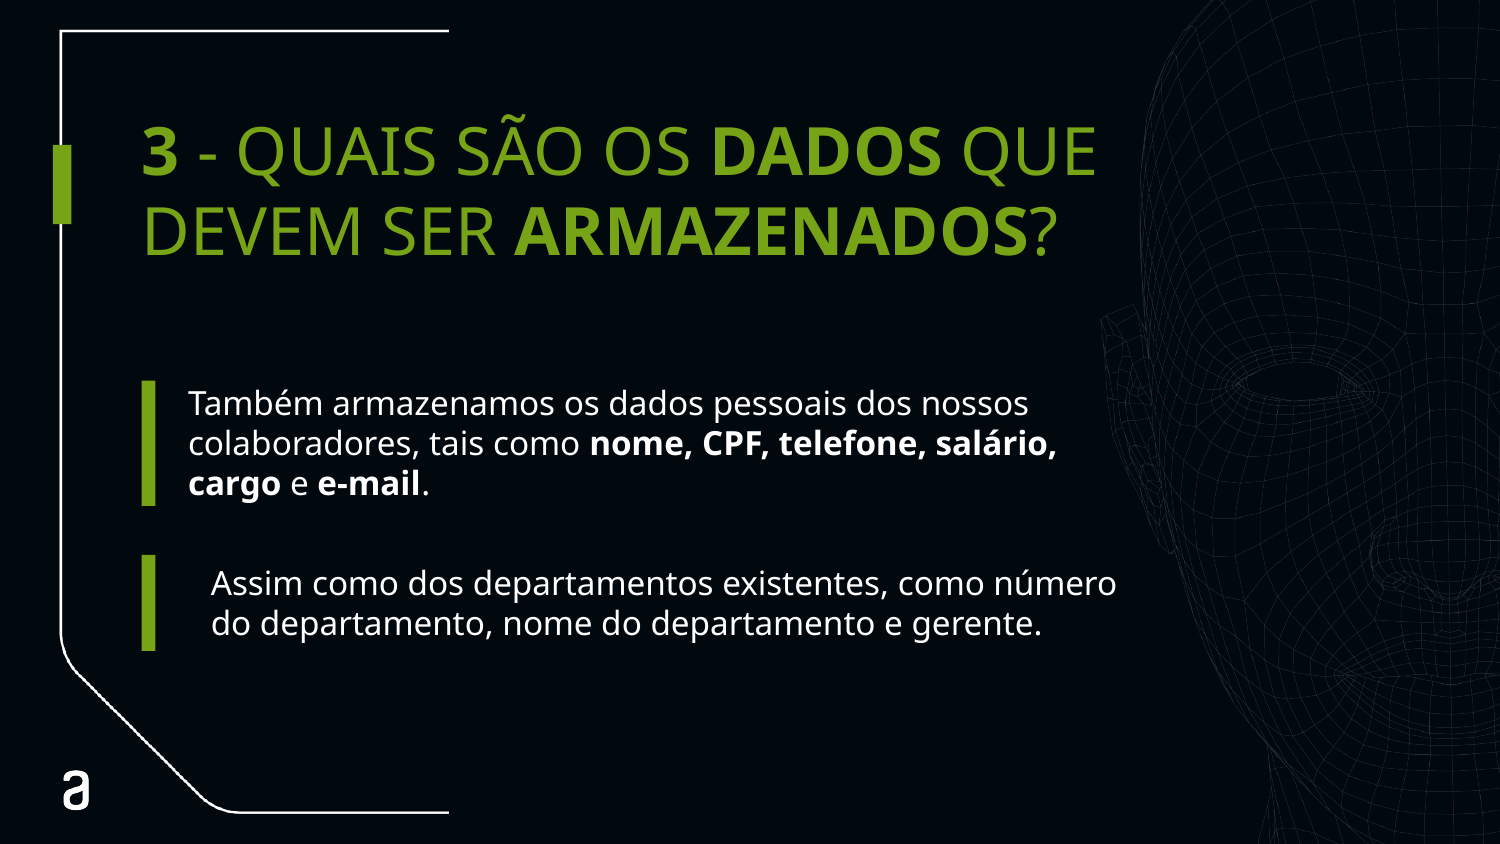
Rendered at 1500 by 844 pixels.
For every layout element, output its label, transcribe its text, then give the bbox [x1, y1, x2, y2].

picture [1100, 0, 1500, 844]
picture [52, 29, 449, 814]
title 3 - QUAIS SÃO OS DADOS QUE DEVEM SER ARMAZENADOS? [141, 93, 1201, 284]
text_box Também armazenamos os dados pessoais dos nossos colaboradores, tais como nome, CPF, telefone, salário, cargo e e-mail. [173, 374, 1145, 510]
text_box [141, 380, 156, 506]
text_box [141, 554, 156, 651]
text_box Assim como dos departamentos existentes, como número do departamento, nome do departamento e gerente. [195, 554, 1168, 650]
